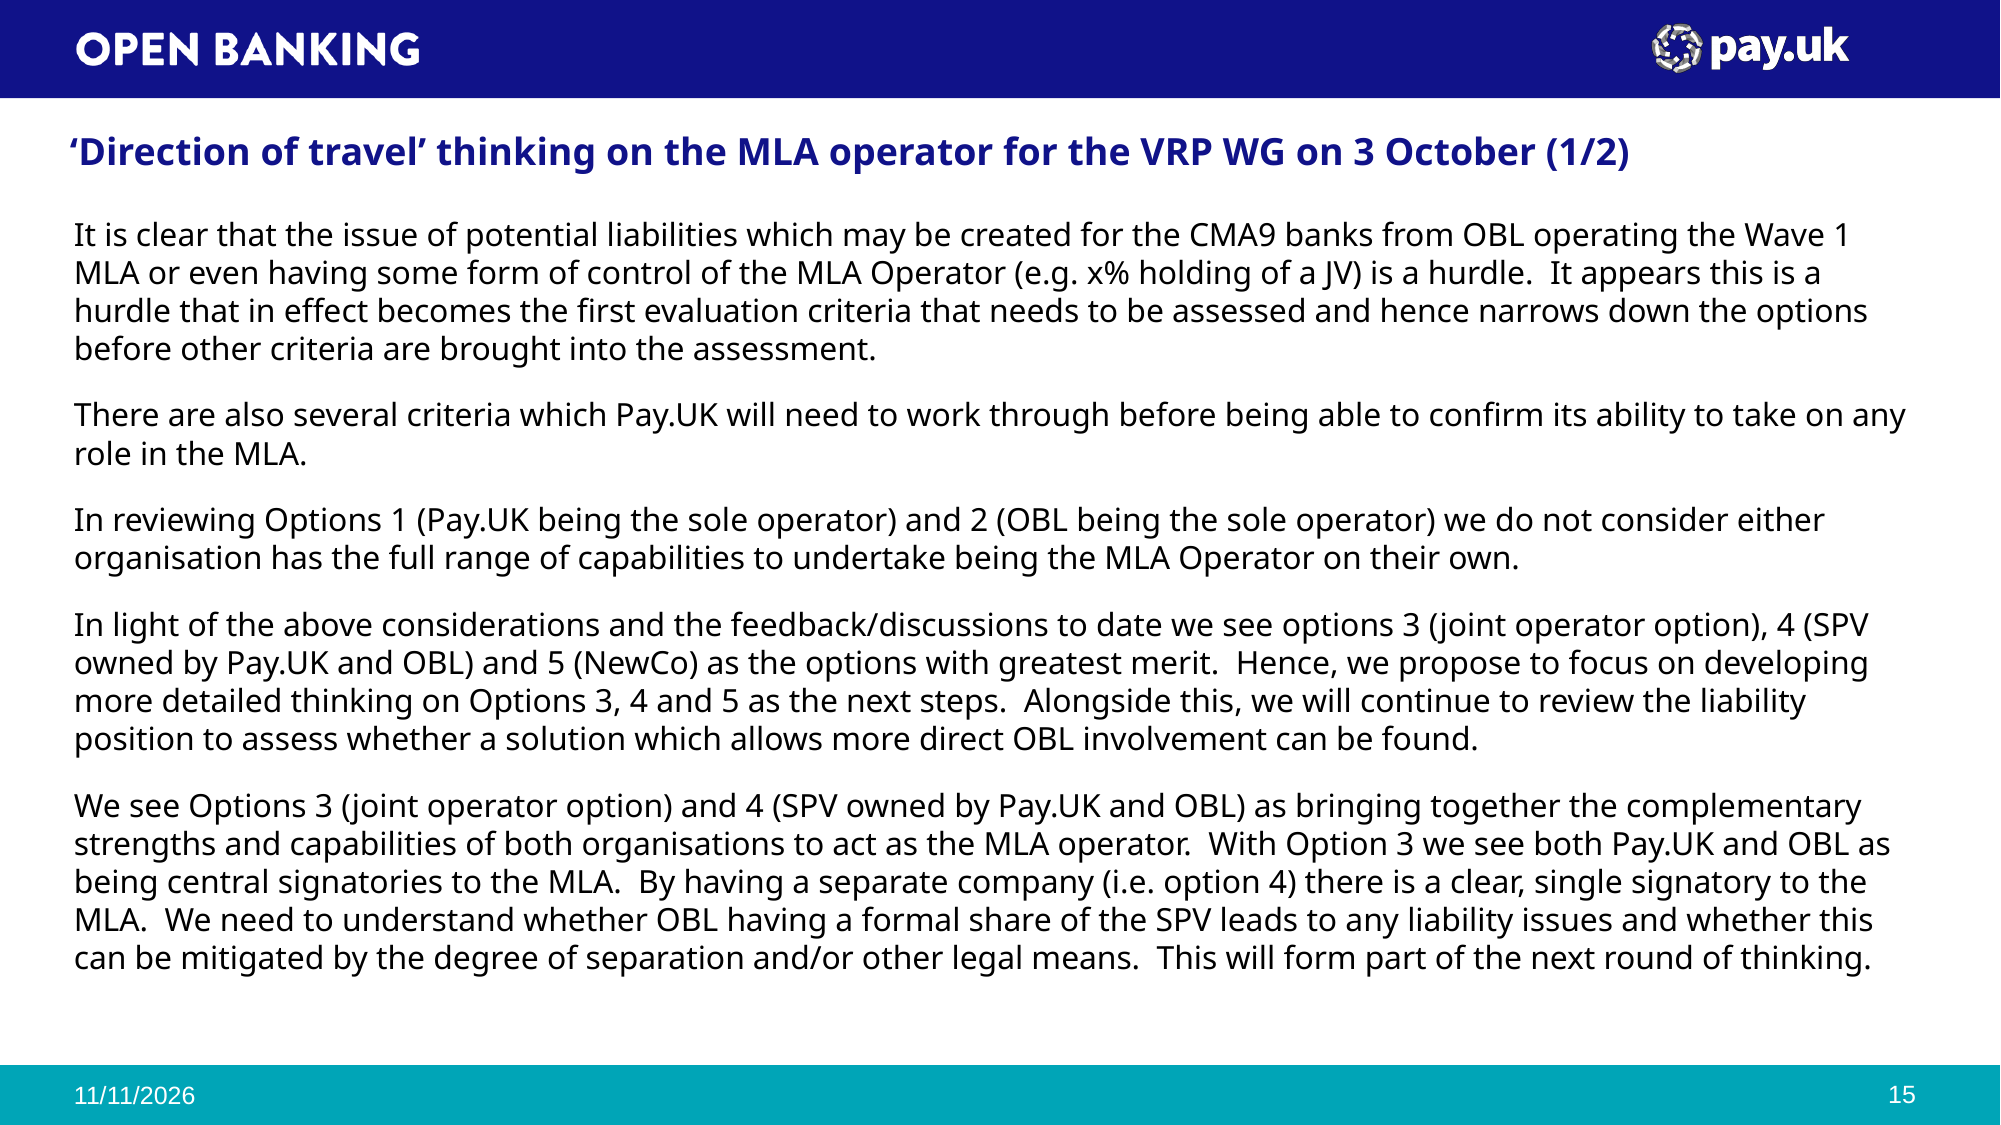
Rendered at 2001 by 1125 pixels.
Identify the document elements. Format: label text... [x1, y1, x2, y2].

footer [662, 1064, 1338, 1124]
picture [1644, 12, 1856, 78]
slide_number 15 [1412, 1064, 1932, 1124]
title ‘Direction of travel’ thinking on the MLA operator for the VRP WG on 3 October (1/2) [54, 125, 1744, 207]
picture [43, 0, 452, 99]
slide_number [59, 1065, 509, 1125]
list It is clear that the issue of potential liabilities which may be created for the CMA9 banks from OBL operating the Wave 1 MLA or even having some form of control of the MLA Operator (e.g. x% holding of a JV) is a hurdle. It appears this is a hurdle that in effect becomes the first evaluation criteria that needs to be assessed and hence narrows down the options before other criteria are brought into the assessment. There are also several criteria which Pay.UK will need to work through before being able to confirm its ability to take on any role in the MLA. In reviewing Options 1 (Pay.UK being the sole operator) and 2 (OBL being the sole operator) we do not consider either organisation has the full range of capabilities to undertake being the MLA Operator on their own. In light of the above considerations and the feedback/discussions to date we see options 3 (joint operator option), 4 (SPV owned by Pay.UK and OBL) and 5 (NewCo) as the options with greatest merit. Hence, we propose to focus on developing more detailed thinking on Options 3, 4 and 5 as the next steps. Alongside this, we will continue to review the liability position to assess whether a solution which allows more direct OBL involvement can be found. We see Options 3 (joint operator option) and 4 (SPV owned by Pay.UK and OBL) as bringing together the complementary strengths and capabilities of both organisations to act as the MLA operator. With Option 3 we see both Pay.UK and OBL as being central signatories to the MLA. By having a separate company (i.e. option 4) there is a clear, single signatory to the MLA. We need to understand whether OBL having a formal share of the SPV leads to any liability issues and whether this can be mitigated by the degree of separation and/or other legal means. This will form part of the next round of thinking. [59, 206, 1936, 1018]
